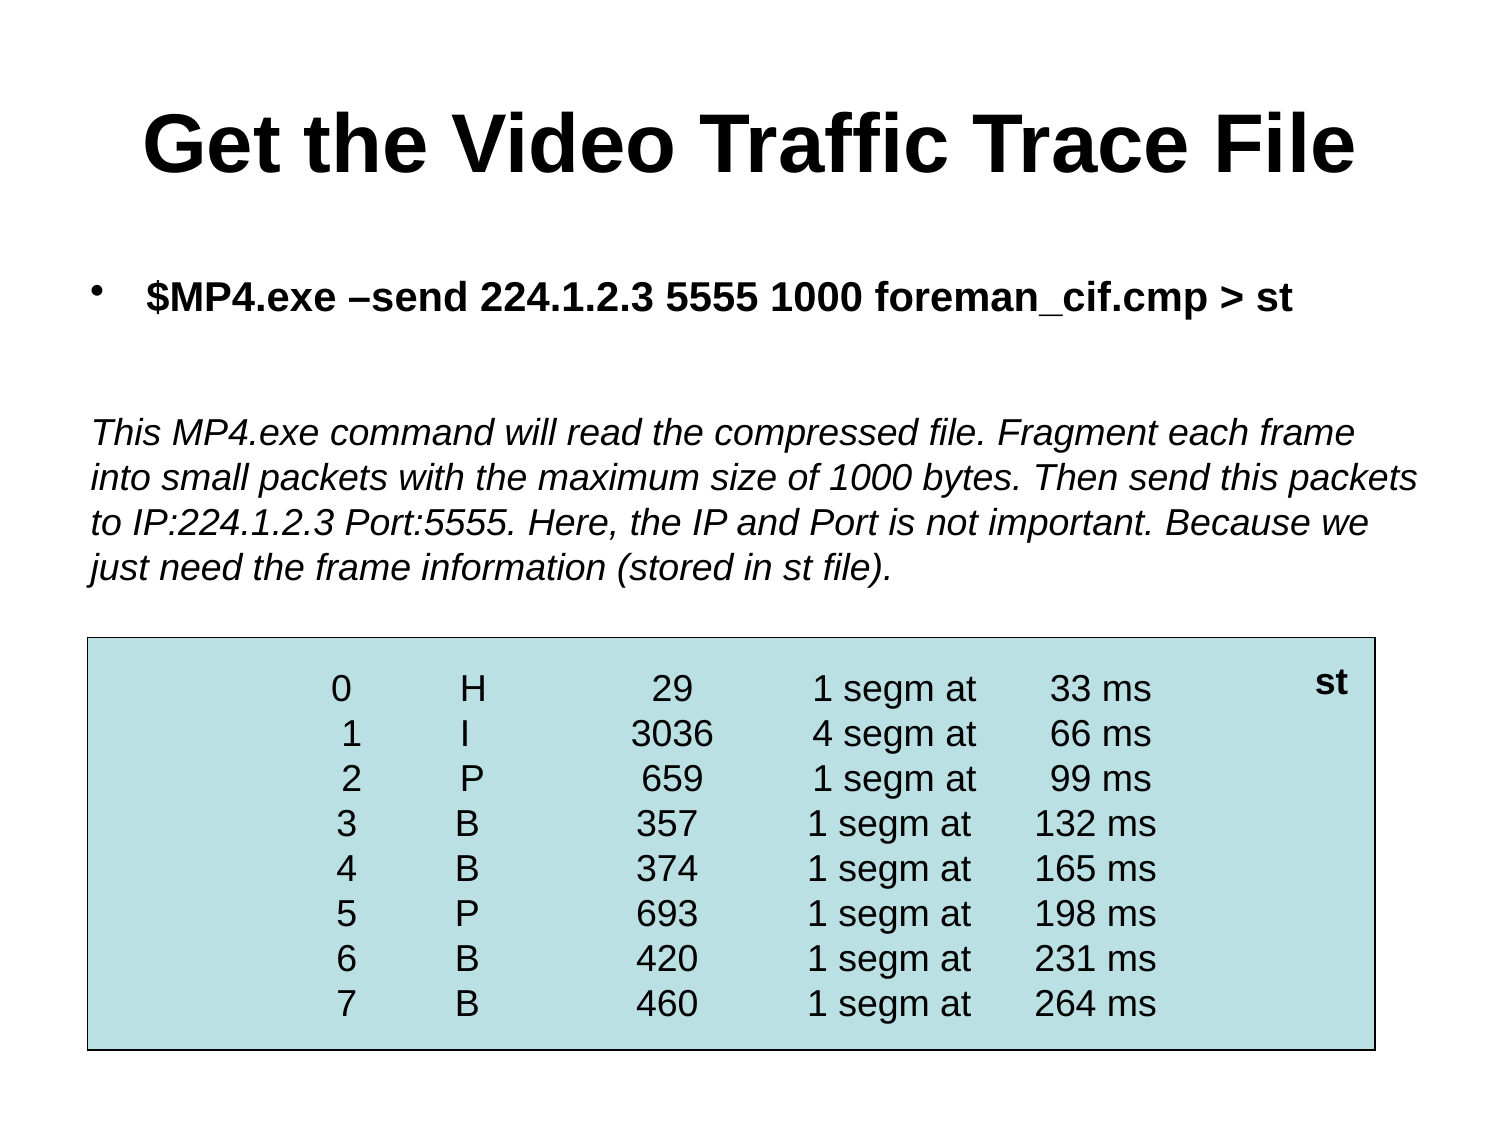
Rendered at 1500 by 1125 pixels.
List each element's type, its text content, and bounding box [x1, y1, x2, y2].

text_box This MP4.exe command will read the compressed file. Fragment each frame into small packets with the maximum size of 1000 bytes. Then send this packets to IP:224.1.2.3 Port:5555. Here, the IP and Port is not important. Because we just need the frame information (stored in st file). [75, 400, 1444, 595]
text_box 0 H 29 1 segm at 33 ms 1 I 3036 4 segm at 66 ms 2 P 659 1 segm at 99 ms 3 B 357 1 segm at 132 ms 4 B 374 1 segm at 165 ms 5 P 693 1 segm at 198 ms 6 B 420 1 segm at 231 ms 7 B 460 1 segm at 264 ms [87, 637, 1375, 1050]
text_box st [1300, 649, 1364, 710]
title Get the Video Traffic Trace File [74, 44, 1426, 233]
list $MP4.exe –send 224.1.2.3 5555 1000 foreman_cif.cmp > st [74, 262, 1426, 1006]
